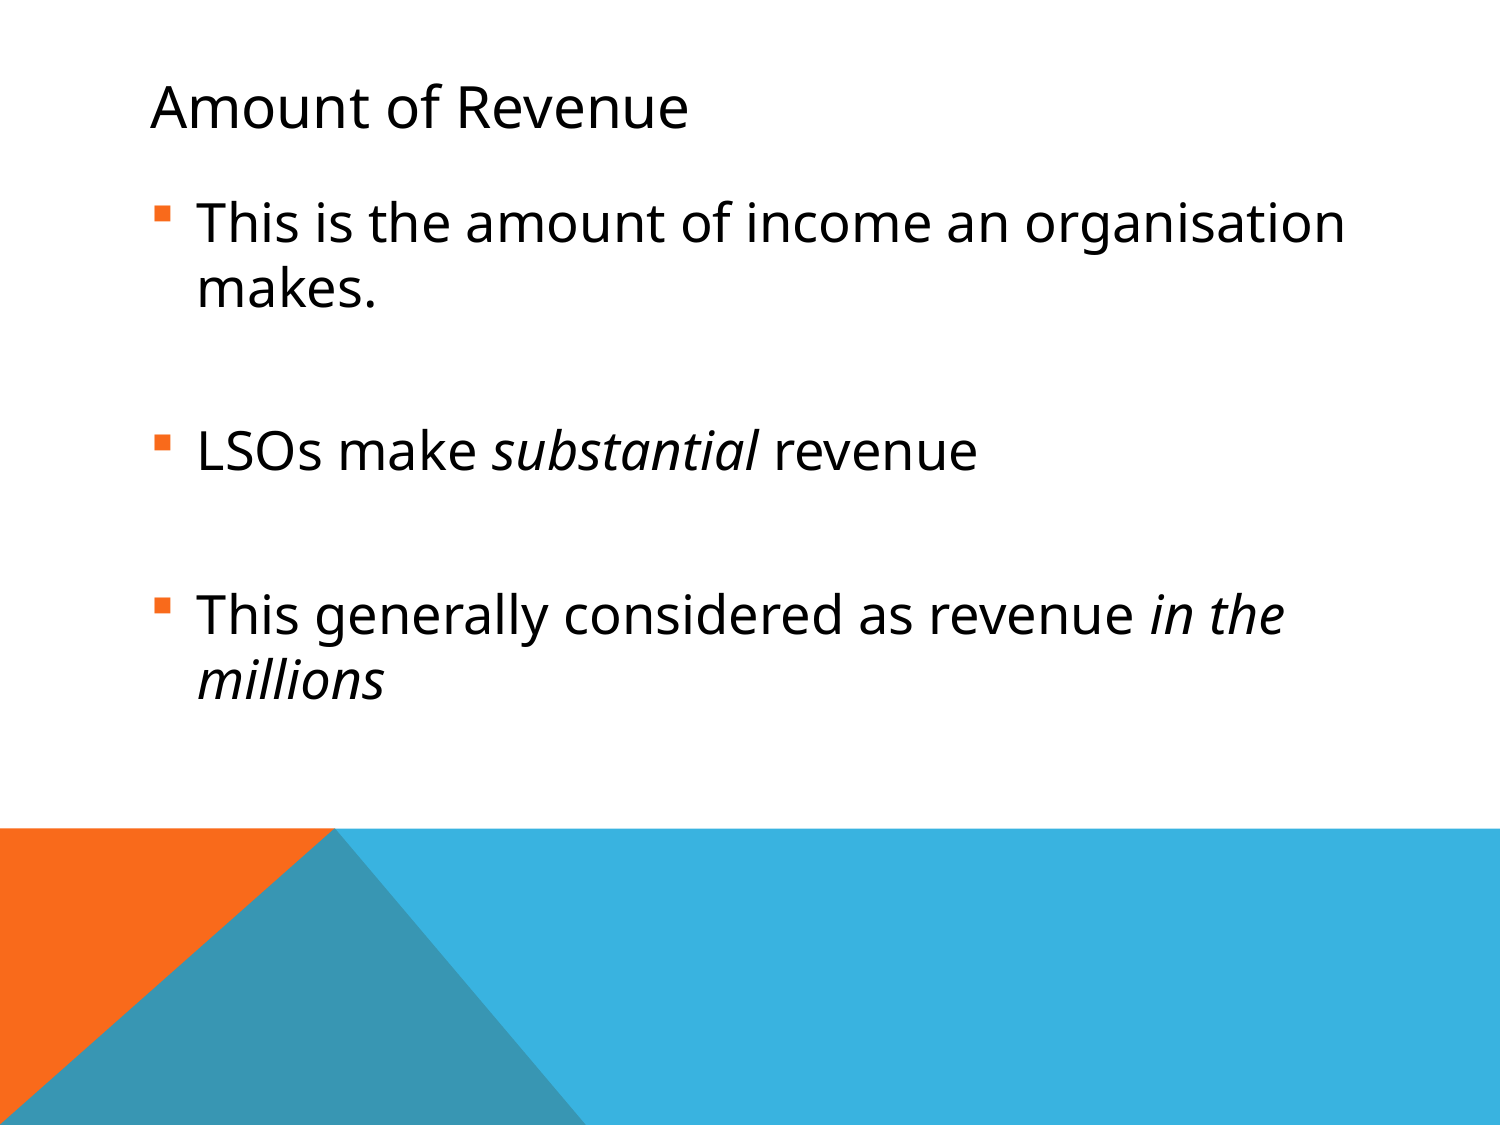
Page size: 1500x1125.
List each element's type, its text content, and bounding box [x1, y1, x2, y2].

list This is the amount of income an organisation makes. LSOs make substantial revenue This generally considered as revenue in the millions [135, 180, 1369, 768]
title Amount of Revenue [135, 60, 1369, 150]
